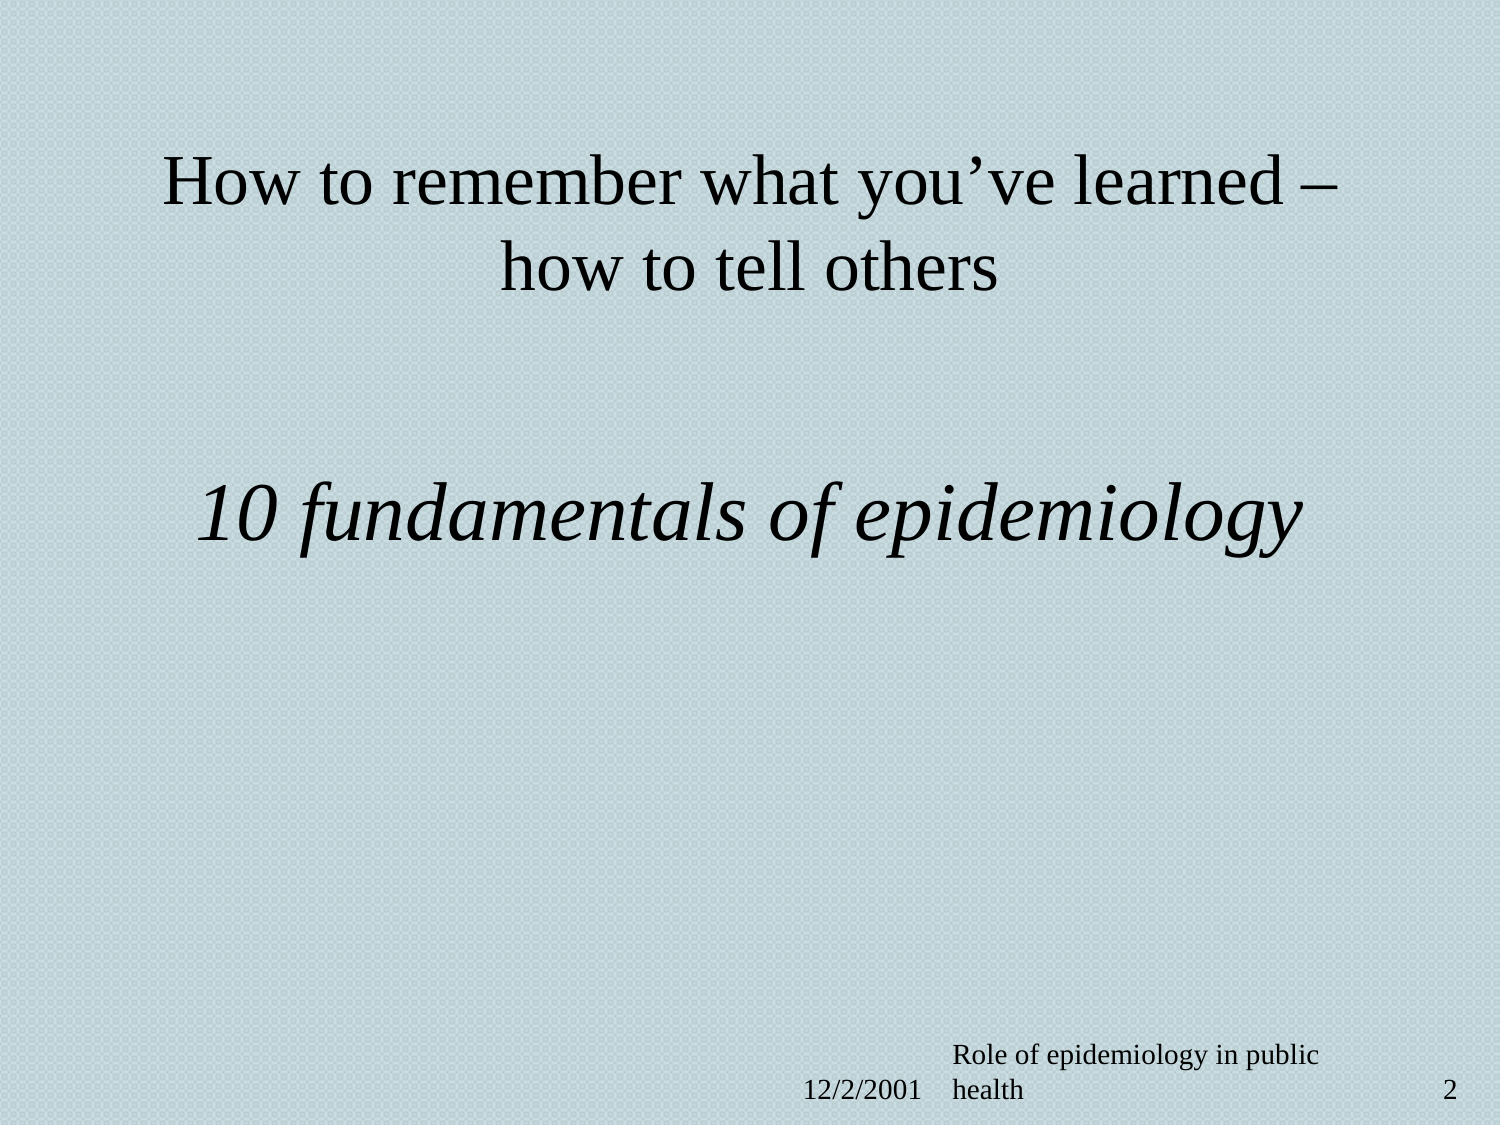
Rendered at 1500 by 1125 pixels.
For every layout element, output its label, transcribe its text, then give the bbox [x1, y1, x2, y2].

list 10 fundamentals of epidemiology [87, 299, 1413, 975]
slide_number 2 [1413, 1034, 1488, 1113]
title How to remember what you’ve learned – how to tell others [112, 125, 1388, 299]
footer Role of epidemiology in public health [937, 1034, 1413, 1113]
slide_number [587, 1034, 937, 1113]
